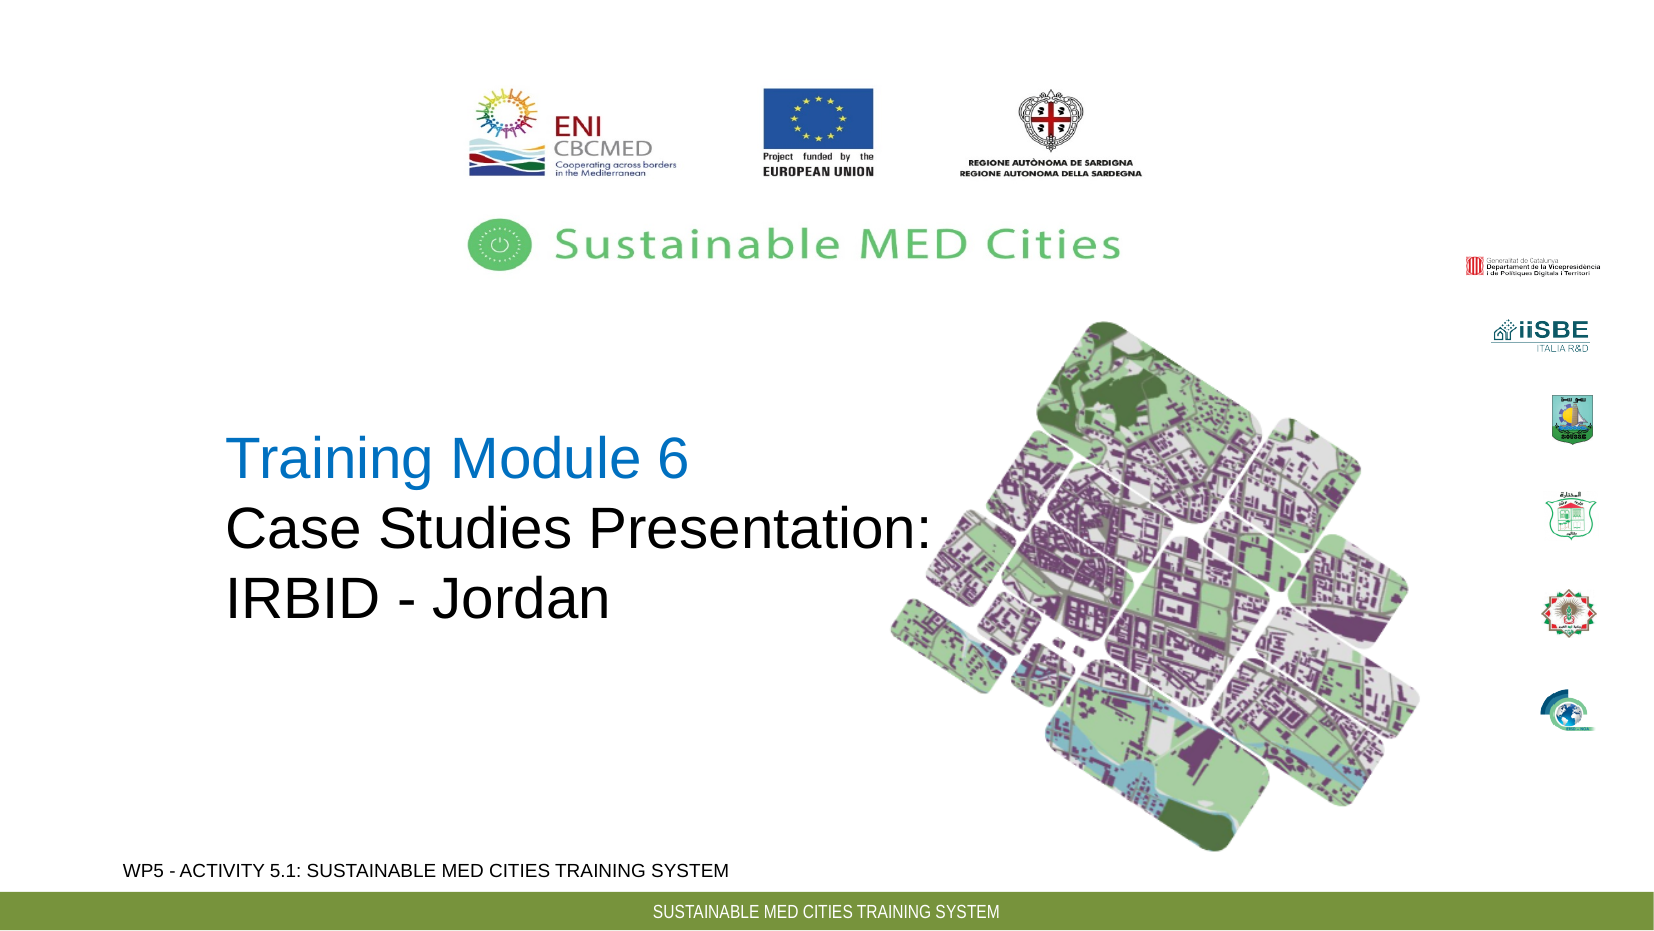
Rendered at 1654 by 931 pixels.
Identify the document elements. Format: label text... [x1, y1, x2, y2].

picture [1484, 317, 1603, 356]
subtitle Training Module 6 Case Studies Presentation: IRBID - Jordan [210, 412, 1095, 755]
picture [1461, 248, 1603, 281]
picture [1536, 587, 1603, 643]
picture [1531, 687, 1603, 736]
picture [1547, 392, 1603, 448]
picture [1543, 491, 1603, 544]
picture [436, 70, 1548, 891]
